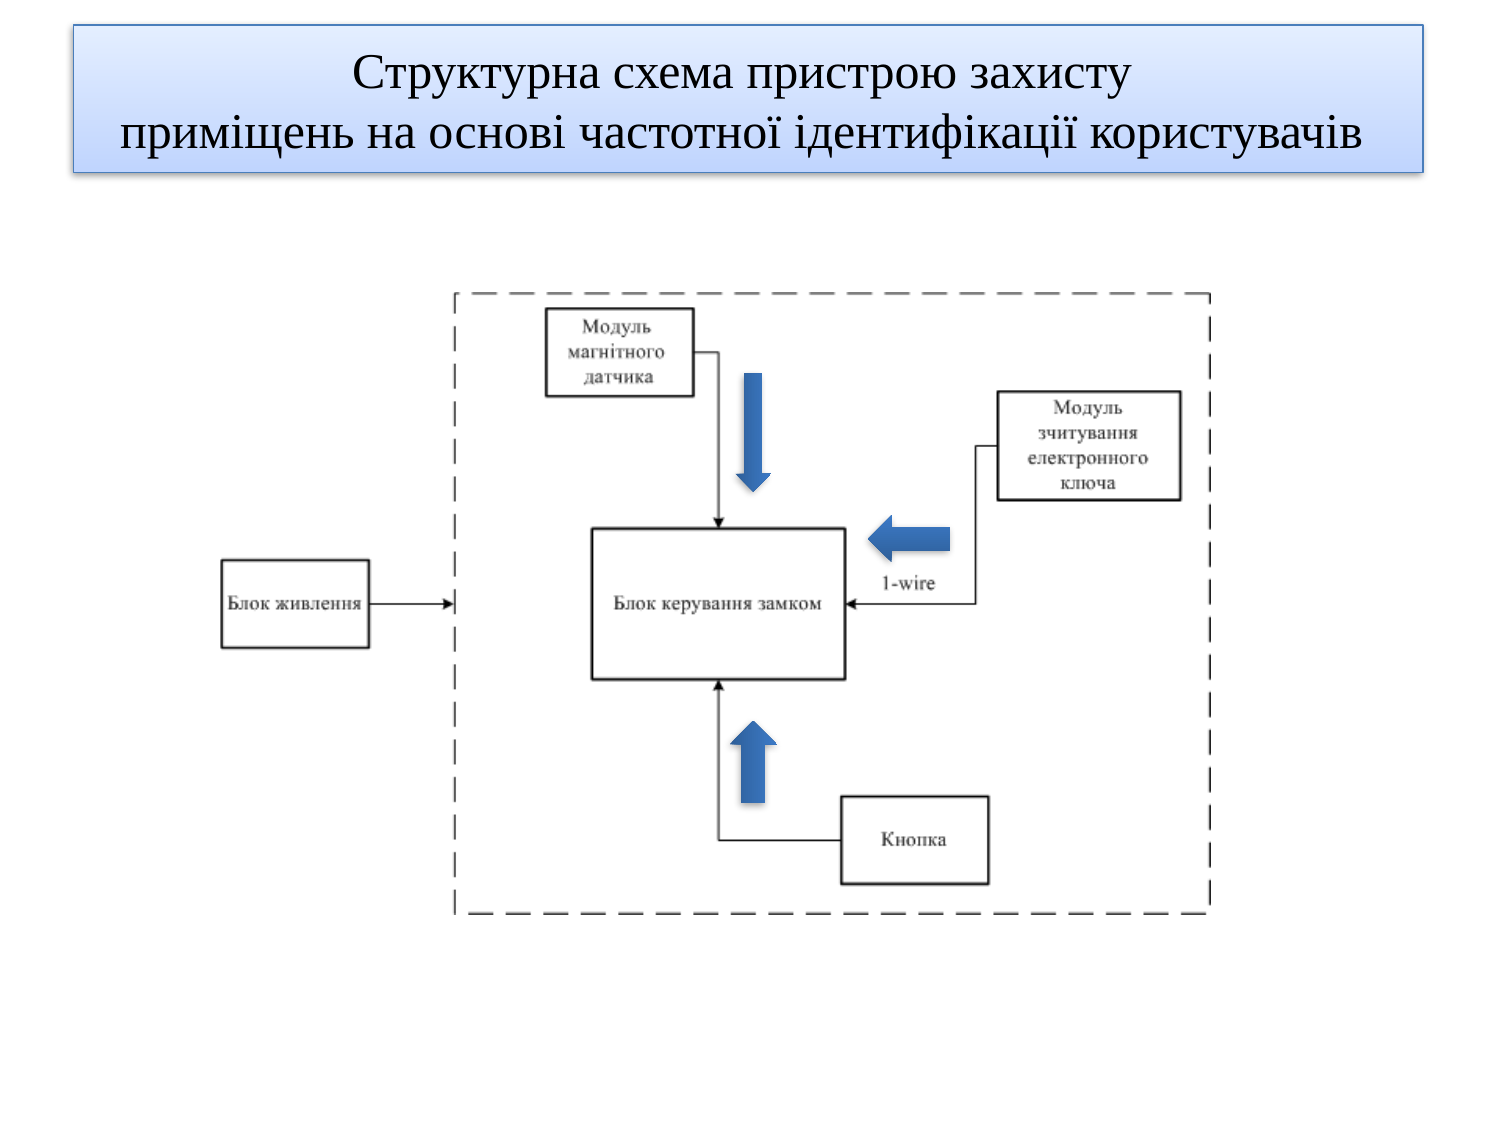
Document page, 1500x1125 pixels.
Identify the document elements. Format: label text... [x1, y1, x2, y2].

picture [219, 291, 1211, 915]
title Структурна схема пристрою захисту приміщень на основі частотної ідентифікації користувачів [73, 24, 1424, 173]
